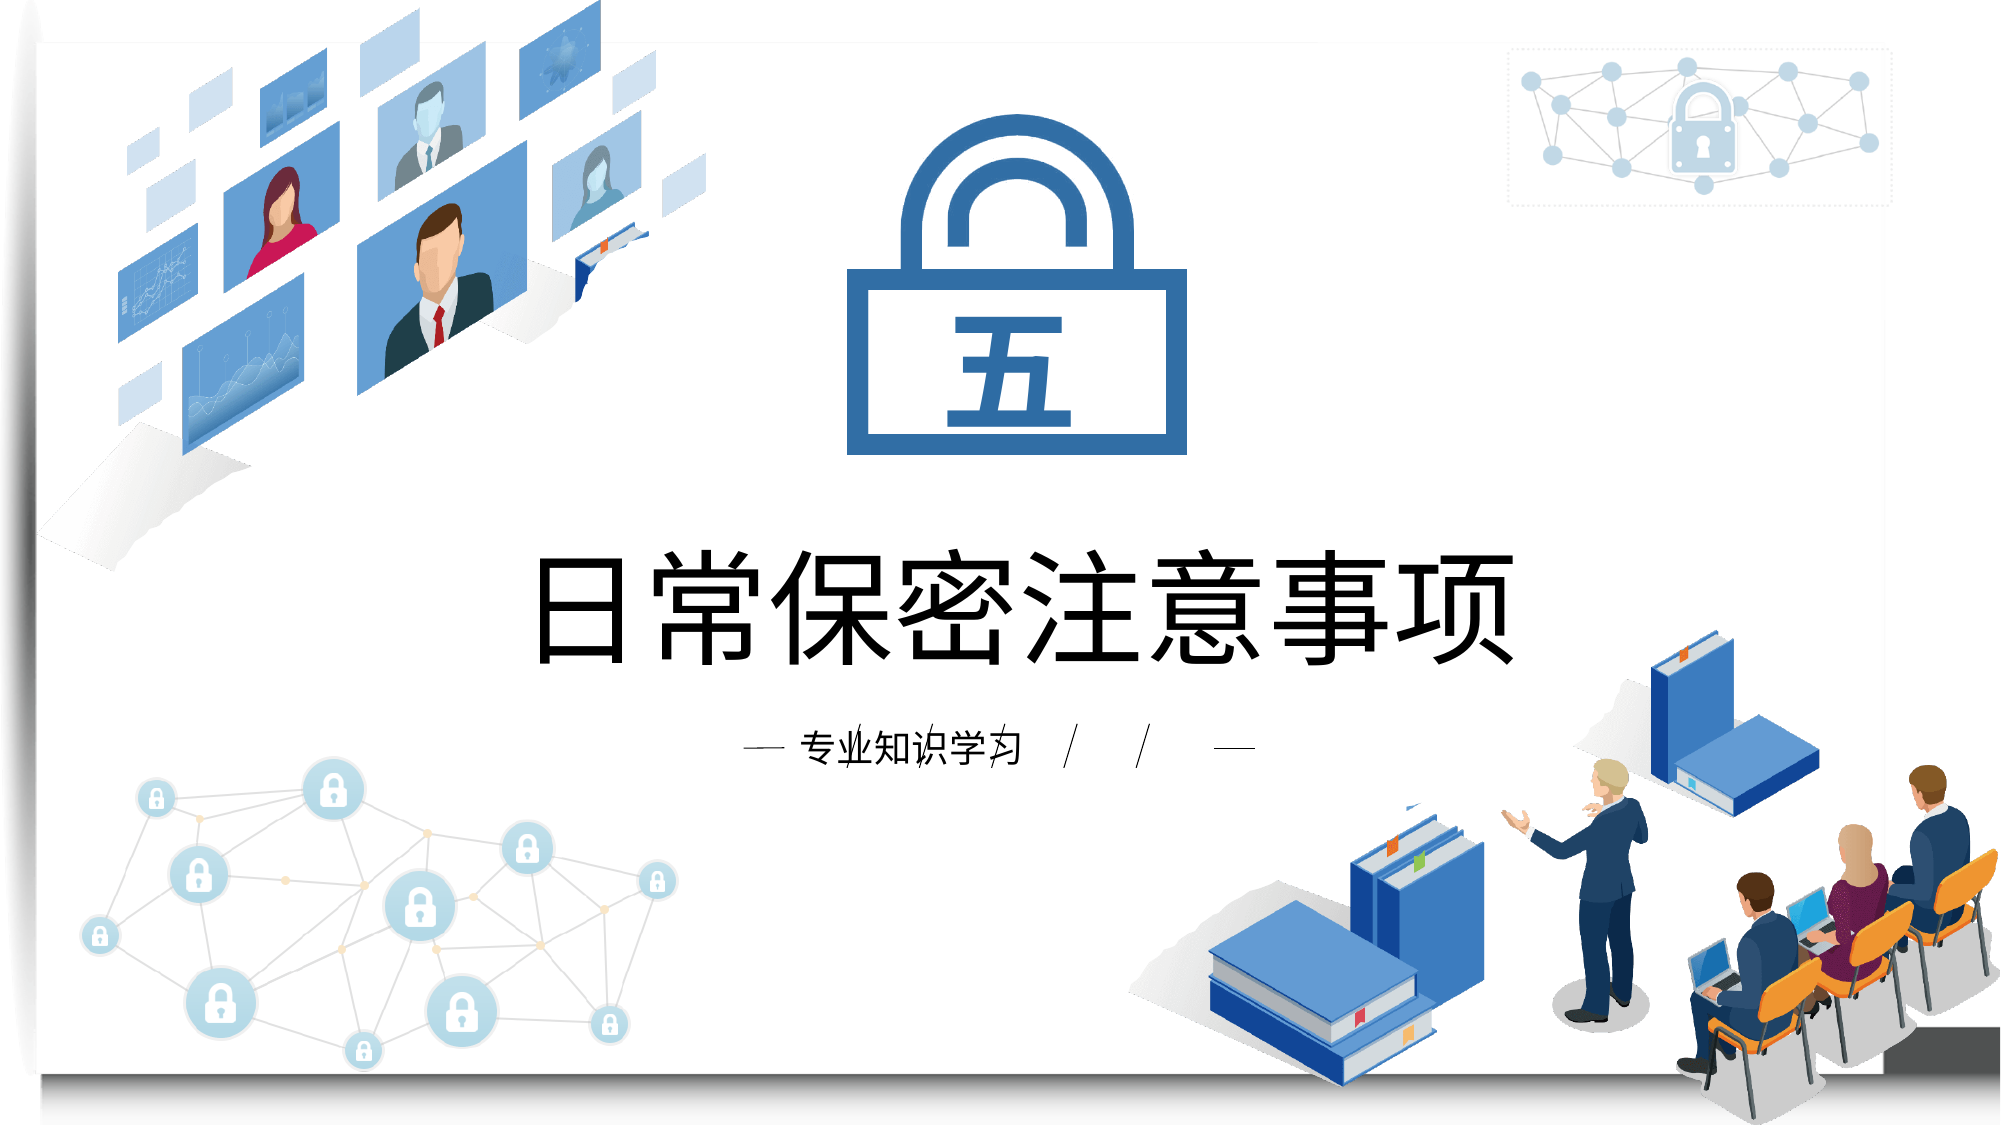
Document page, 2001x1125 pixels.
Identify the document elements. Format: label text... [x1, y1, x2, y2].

text_box [1316, 2, 2000, 321]
text_box 日常保密注意事项 [886, 522, 1116, 688]
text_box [743, 717, 1256, 779]
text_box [847, 114, 1187, 459]
picture [0, 0, 2001, 1125]
